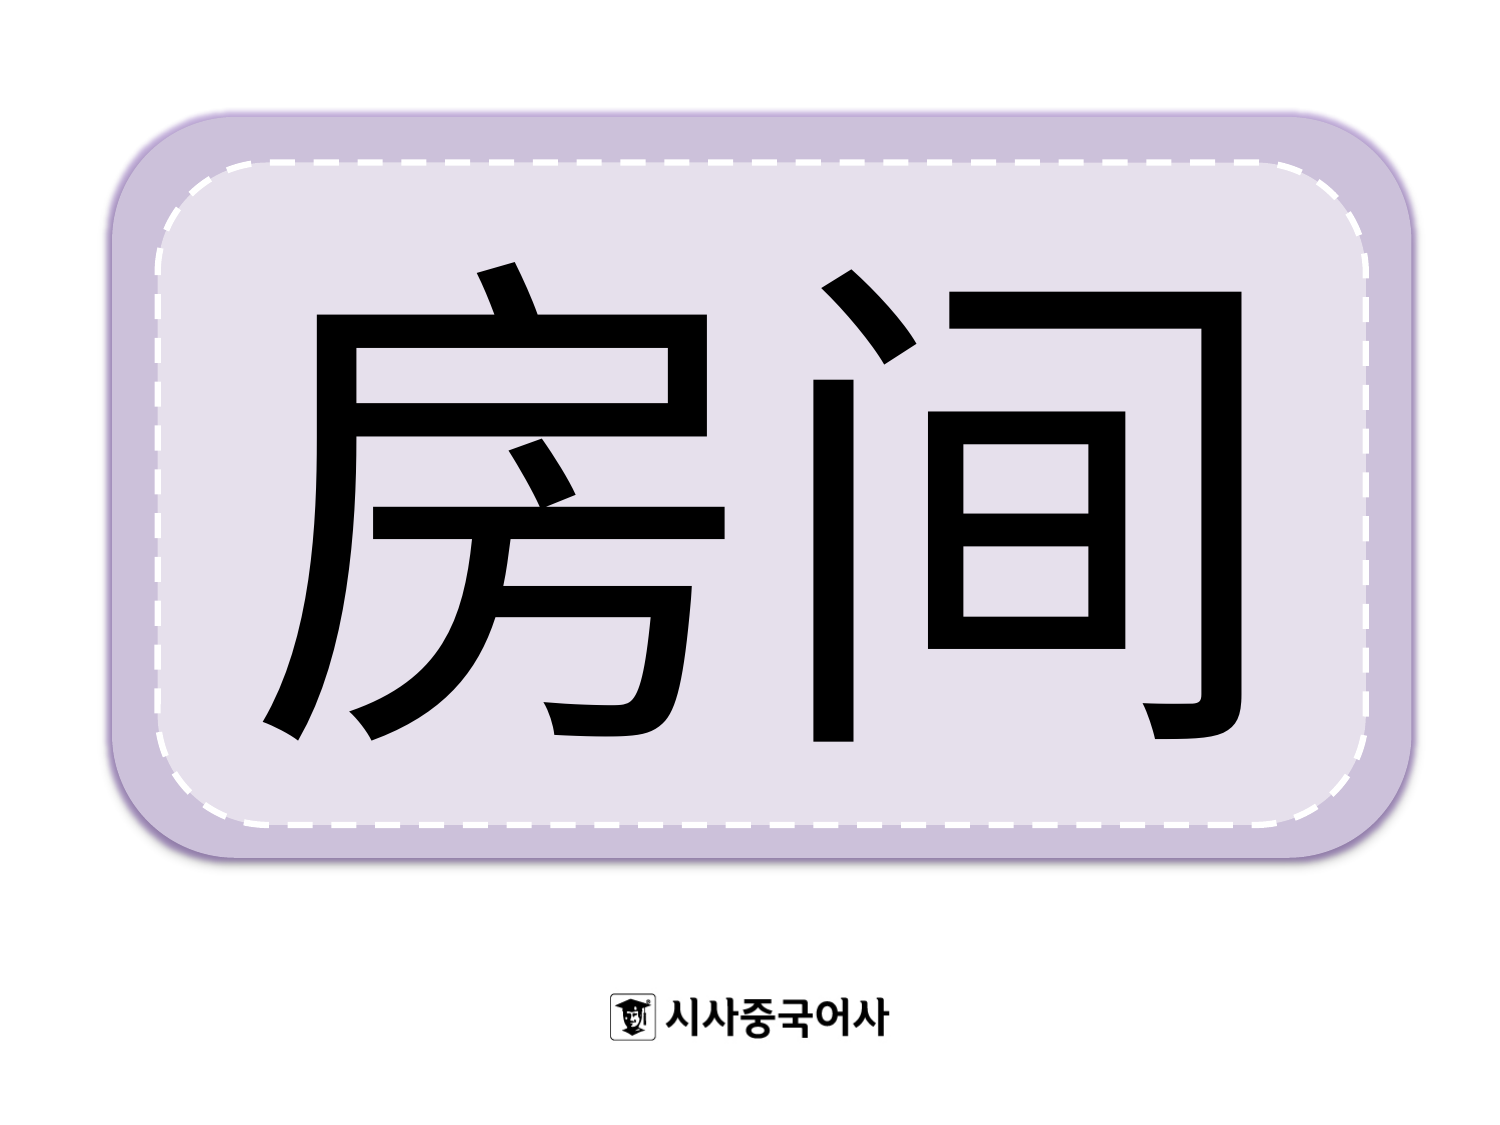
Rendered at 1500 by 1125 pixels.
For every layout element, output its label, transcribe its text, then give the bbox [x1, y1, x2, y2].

text_box 房间 [162, 160, 1371, 824]
picture [602, 987, 898, 1047]
